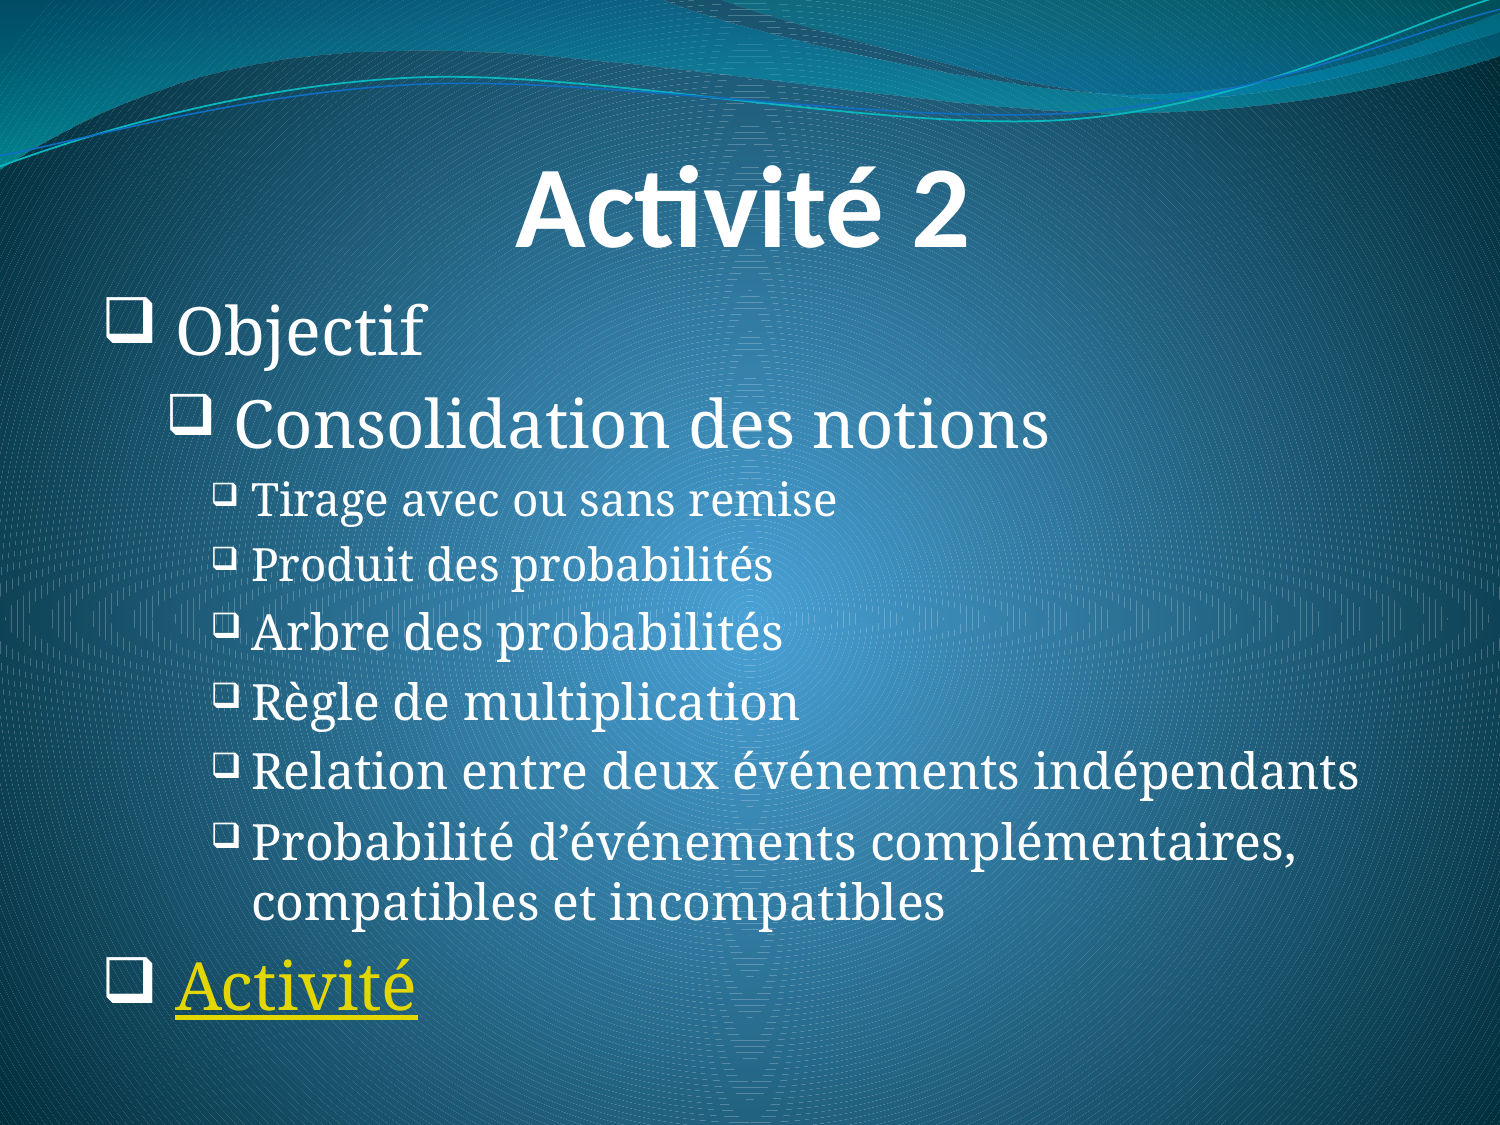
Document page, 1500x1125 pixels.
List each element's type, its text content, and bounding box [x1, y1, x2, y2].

list Objectif Consolidation des notions Tirage avec ou sans remise Produit des probabilités Arbre des probabilités Règle de multiplication Relation entre deux événements indépendants Probabilité d’événements complémentaires, compatibles et incompatibles Activité [93, 281, 1369, 1079]
title Activité 2 [105, 128, 1381, 271]
